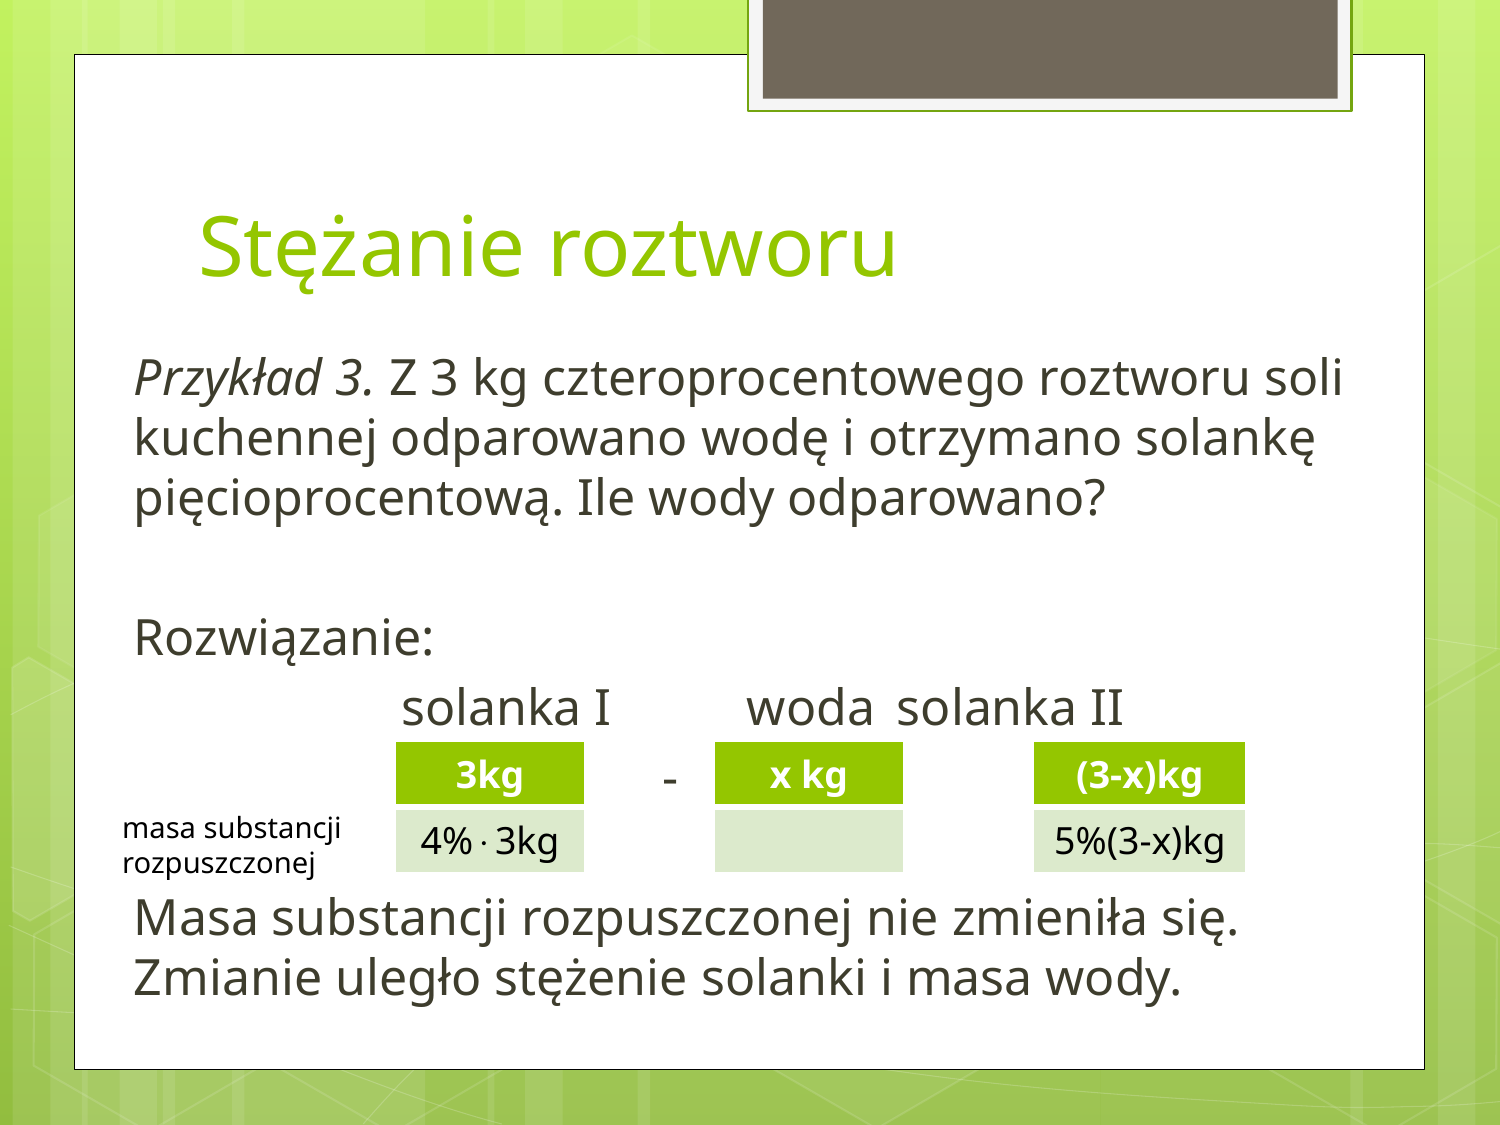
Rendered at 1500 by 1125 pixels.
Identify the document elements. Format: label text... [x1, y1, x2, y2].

table_header 3kg [396, 742, 584, 804]
list Przykład 3. Z 3 kg czteroprocentowego roztworu soli kuchennej odparowano wodę i otrzymano solankę pięcioprocentową. Ile wody odparowano? Rozwiązanie: solanka I woda solanka II - = Masa substancji rozpuszczonej nie zmieniła się. Zmianie uległo stężenie solanki i masa wody. [100, 338, 1424, 1047]
table_cell 4%3kg [443, 810, 584, 872]
title Stężanie roztworu [183, 113, 1336, 302]
table_cell 5%(3-x)kg [1034, 810, 1245, 872]
table_header x kg [715, 742, 903, 804]
text_box masa substancji rozpuszczonej [88, 801, 443, 887]
table_header (3-x)kg [1034, 742, 1245, 804]
table_cell [715, 810, 903, 872]
